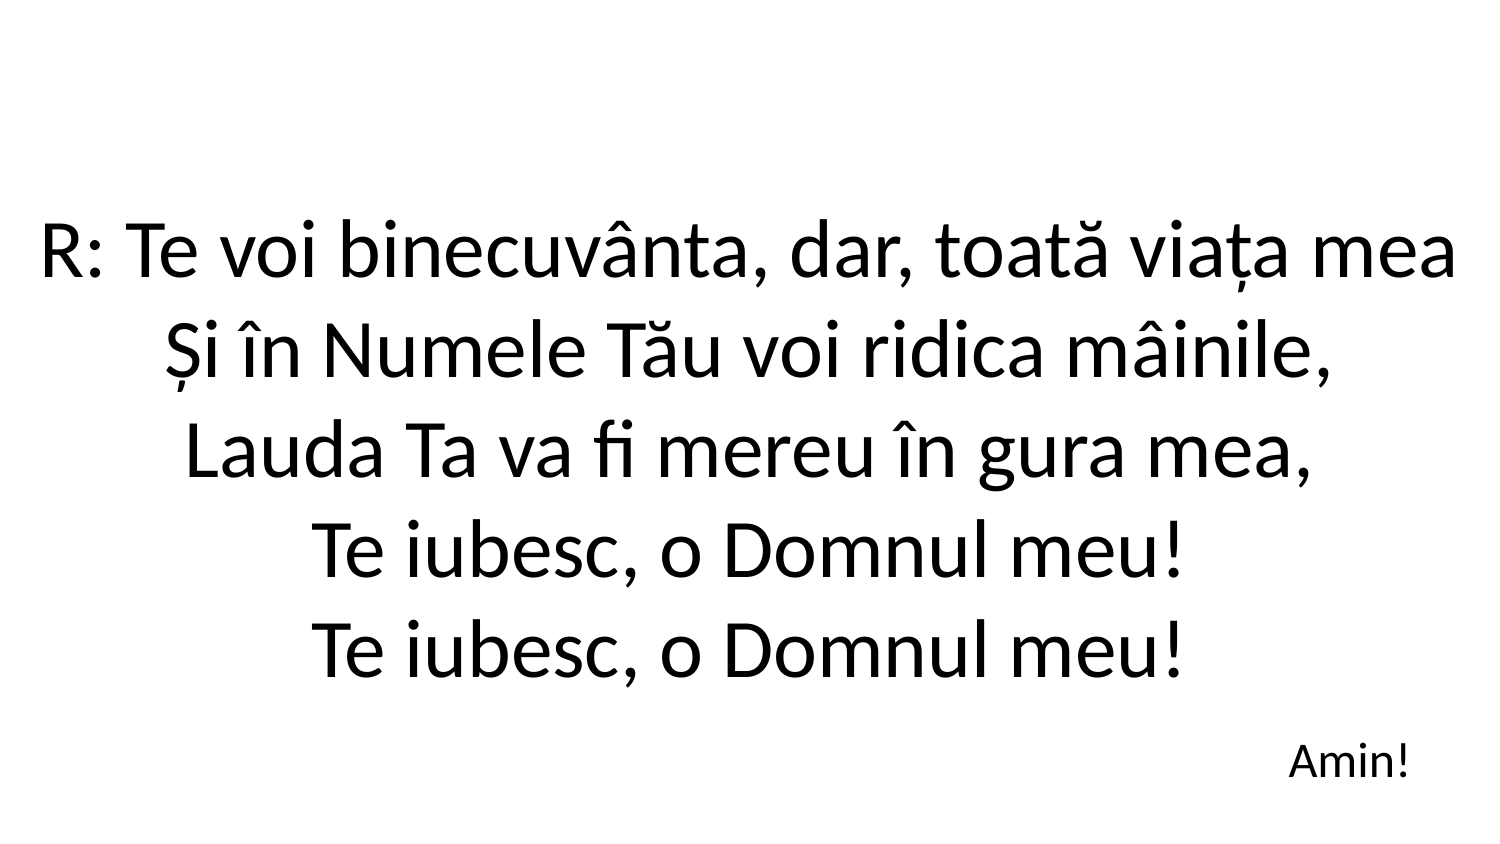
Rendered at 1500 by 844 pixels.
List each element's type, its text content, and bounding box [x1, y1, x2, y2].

text_box R: Te voi binecuvânta, dar, toată viața mea Și în Numele Tău voi ridica mâinile, Lauda Ta va fi mereu în gura mea, Te iubesc, o Domnul meu! Te iubesc, o Domnul meu! [24, 142, 1475, 702]
text_box Amin! [1273, 674, 1427, 795]
